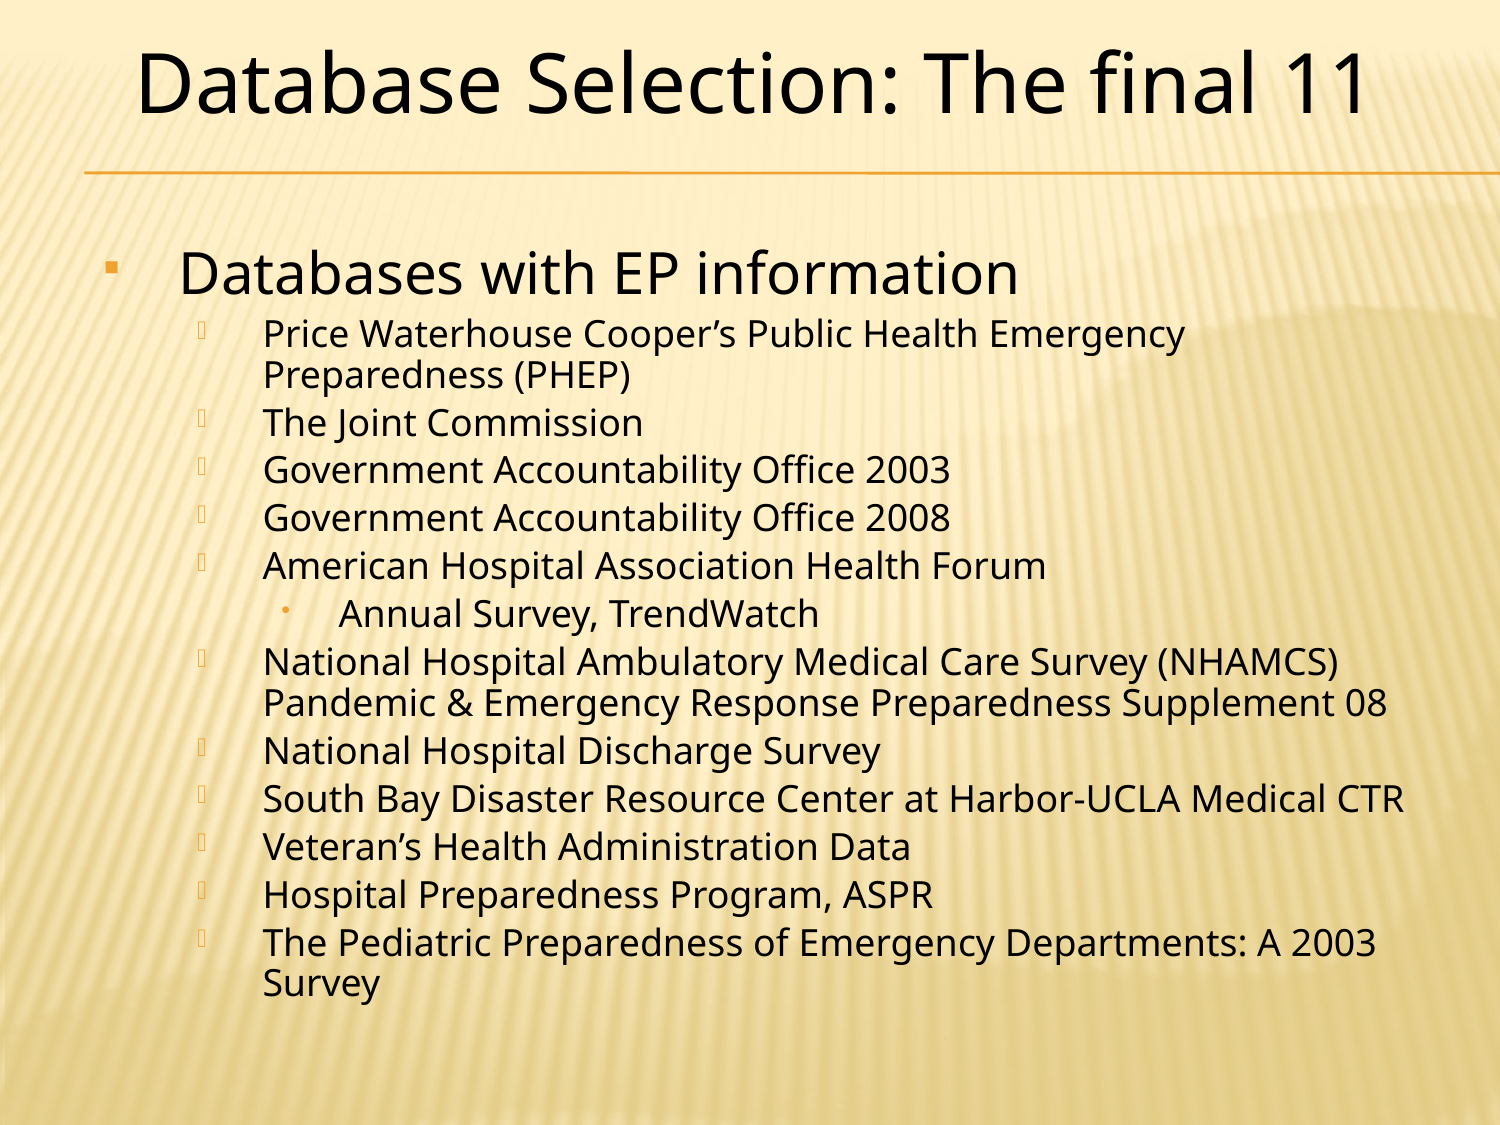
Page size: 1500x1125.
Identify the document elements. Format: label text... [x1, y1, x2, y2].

list Databases with EP information Price Waterhouse Cooper’s Public Health Emergency Preparedness (PHEP) The Joint Commission Government Accountability Office 2003 Government Accountability Office 2008 American Hospital Association Health Forum Annual Survey, TrendWatch National Hospital Ambulatory Medical Care Survey (NHAMCS) Pandemic & Emergency Response Preparedness Supplement 08 National Hospital Discharge Survey South Bay Disaster Resource Center at Harbor-UCLA Medical CTR Veteran’s Health Administration Data Hospital Preparedness Program, ASPR The Pediatric Preparedness of Emergency Departments: A 2003 Survey [87, 237, 1424, 1088]
title Database Selection: The final 11 [36, 19, 1475, 138]
